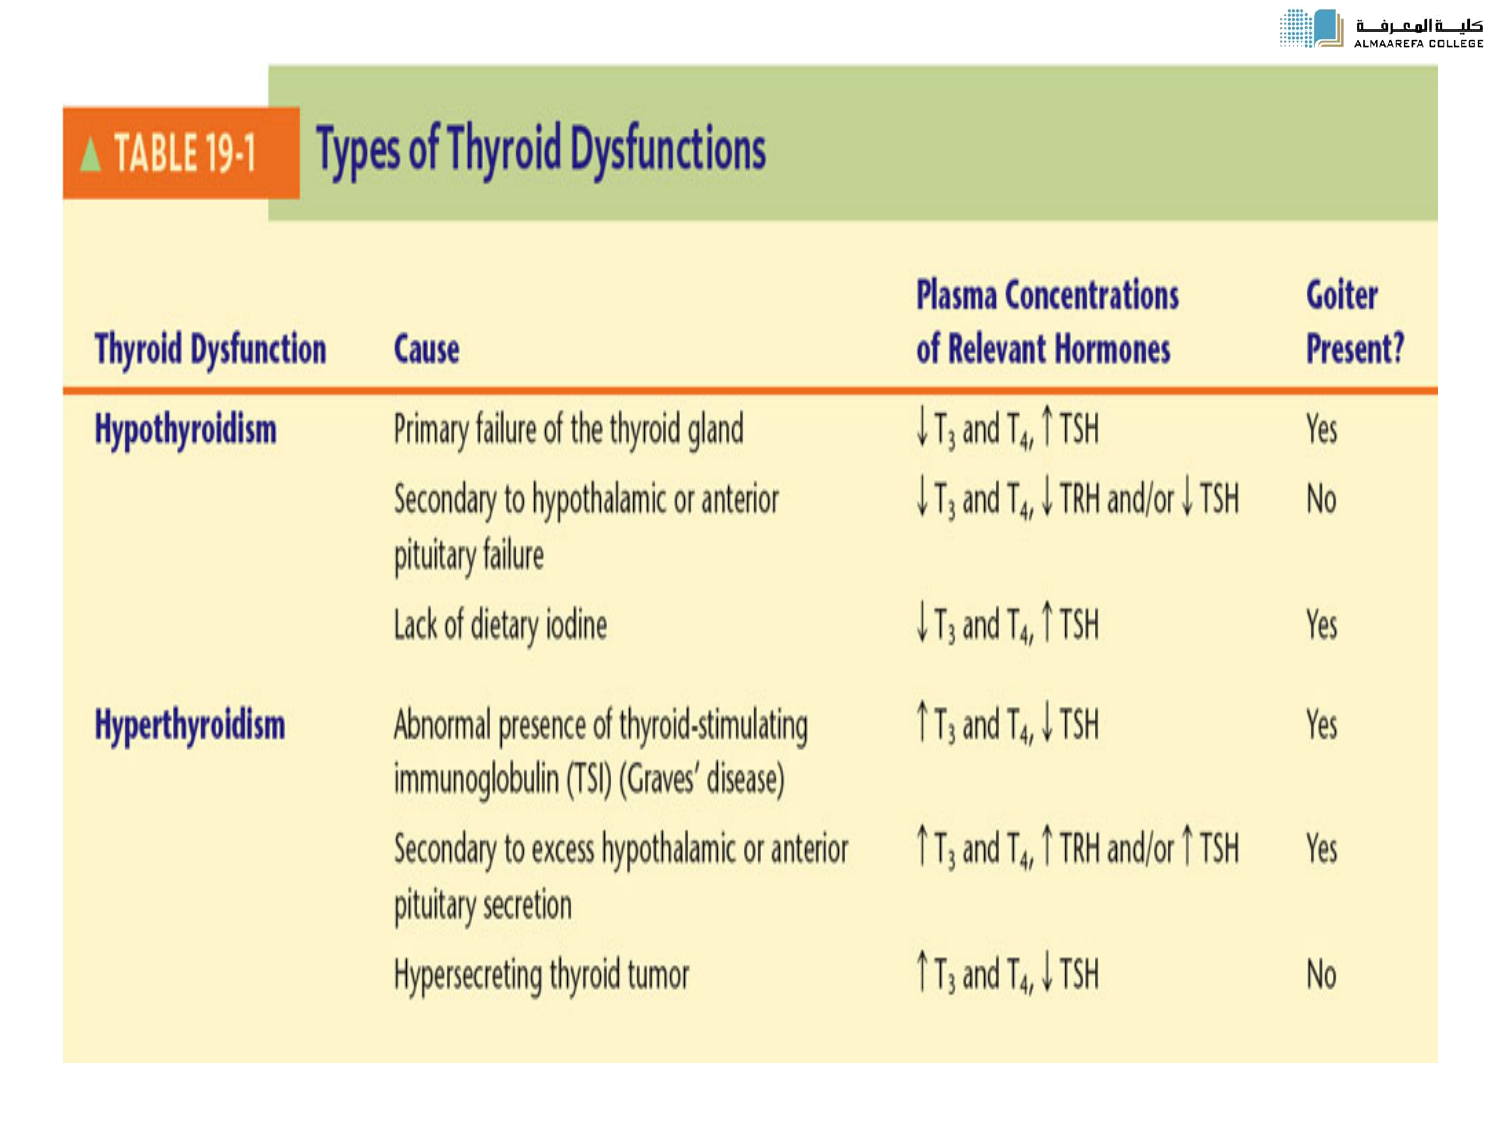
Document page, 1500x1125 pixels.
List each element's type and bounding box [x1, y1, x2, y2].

picture [62, 0, 1488, 1063]
